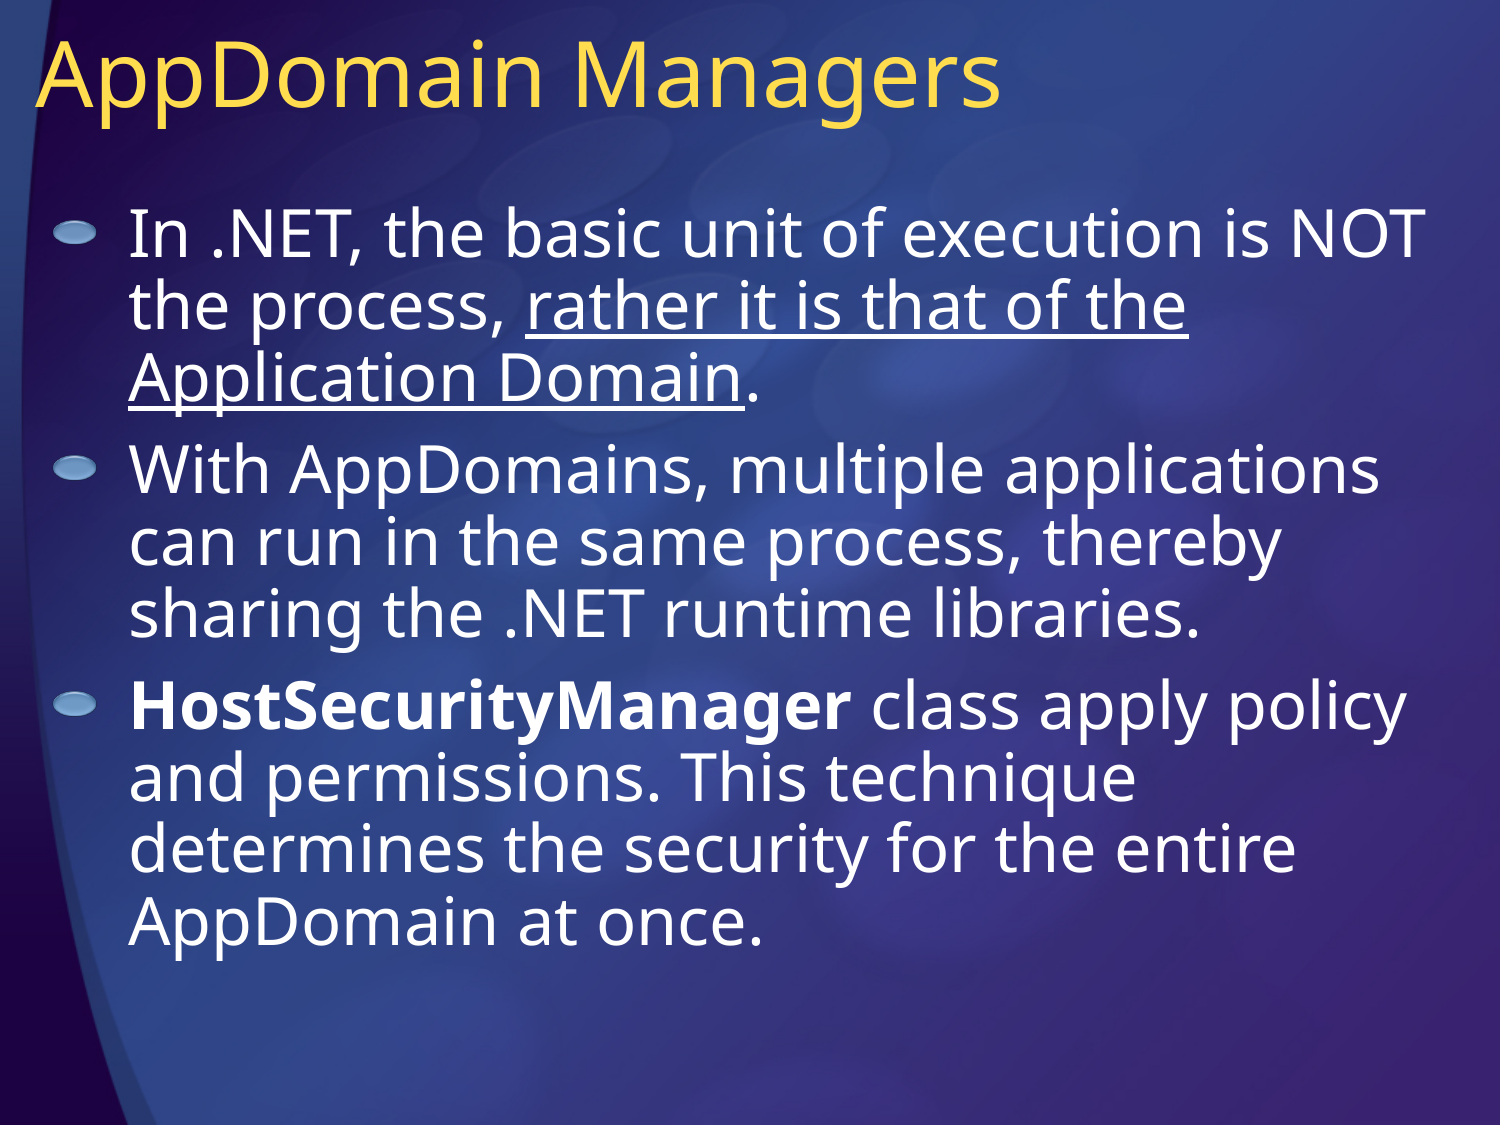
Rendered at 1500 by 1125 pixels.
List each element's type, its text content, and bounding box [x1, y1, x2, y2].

picture [52, 690, 97, 717]
picture [52, 219, 97, 245]
picture [0, 0, 1500, 1125]
title AppDomain Managers [20, 20, 1477, 136]
list In .NET, the basic unit of execution is NOT the process, rather it is that of the Application Domain. With AppDomains, multiple applications can run in the same process, thereby sharing the .NET runtime libraries. HostSecurityManager class apply policy and permissions. This technique determines the security for the entire AppDomain at once. [37, 192, 1500, 1008]
picture [52, 454, 97, 481]
